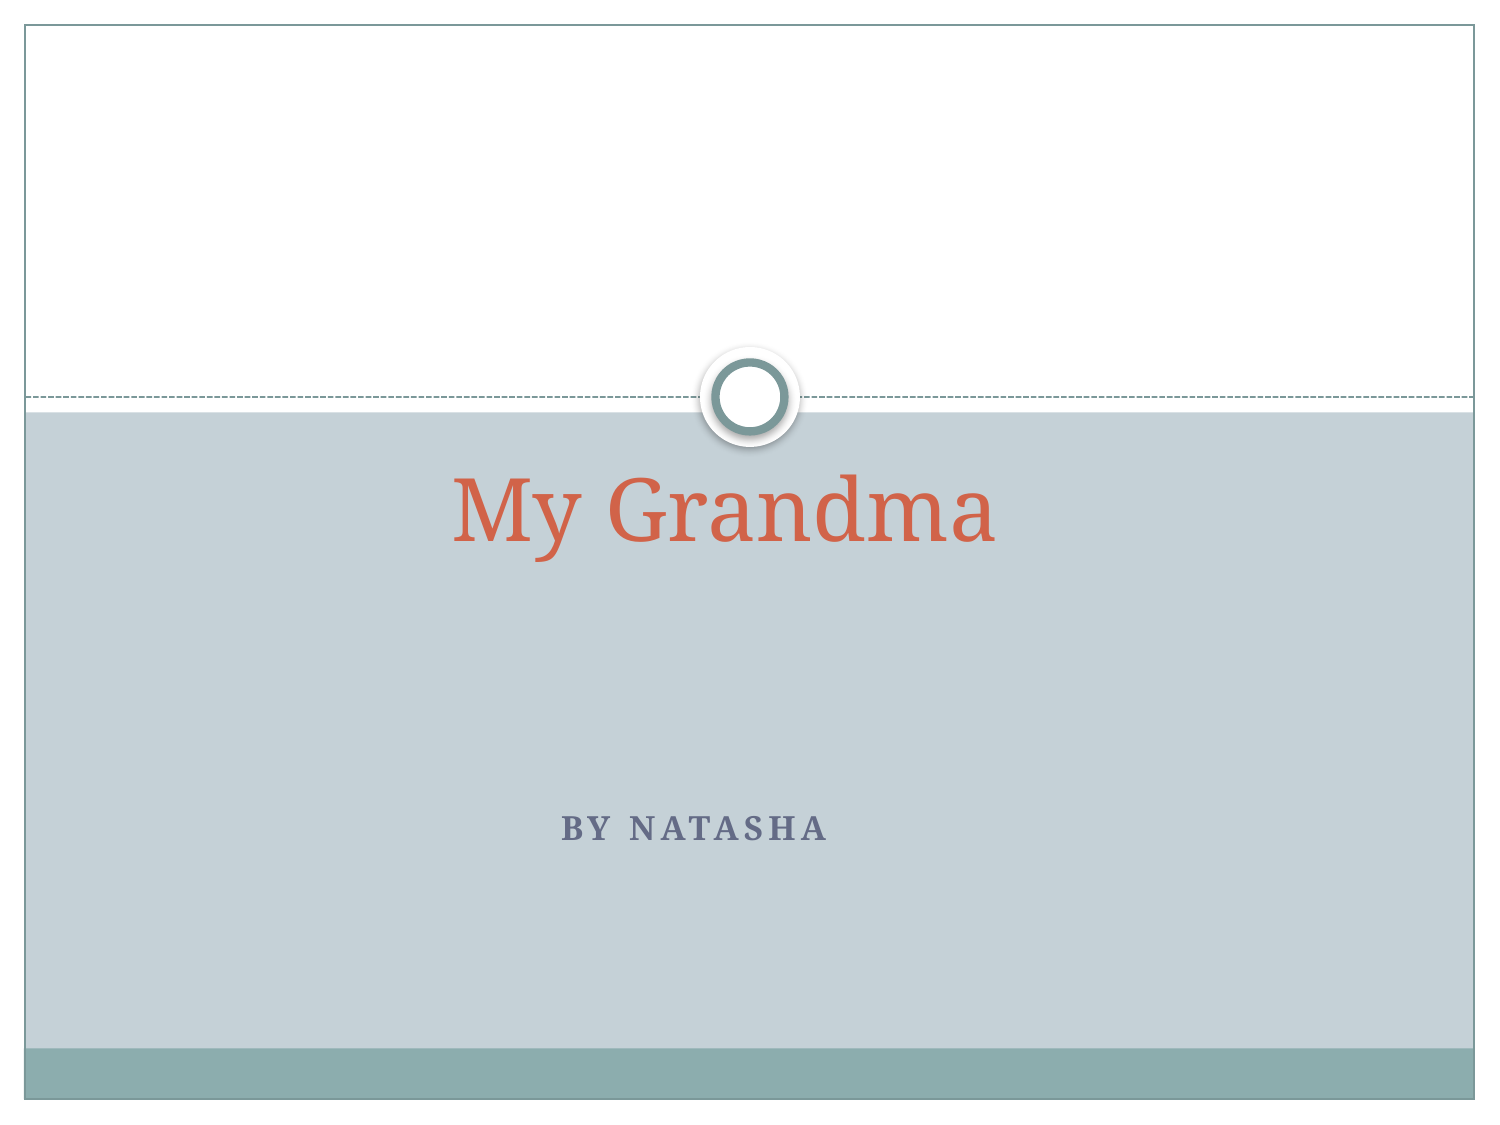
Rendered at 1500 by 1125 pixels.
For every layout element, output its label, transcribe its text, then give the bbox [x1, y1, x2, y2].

subtitle By Natasha [350, 800, 1038, 913]
title My Grandma [287, 387, 1163, 567]
